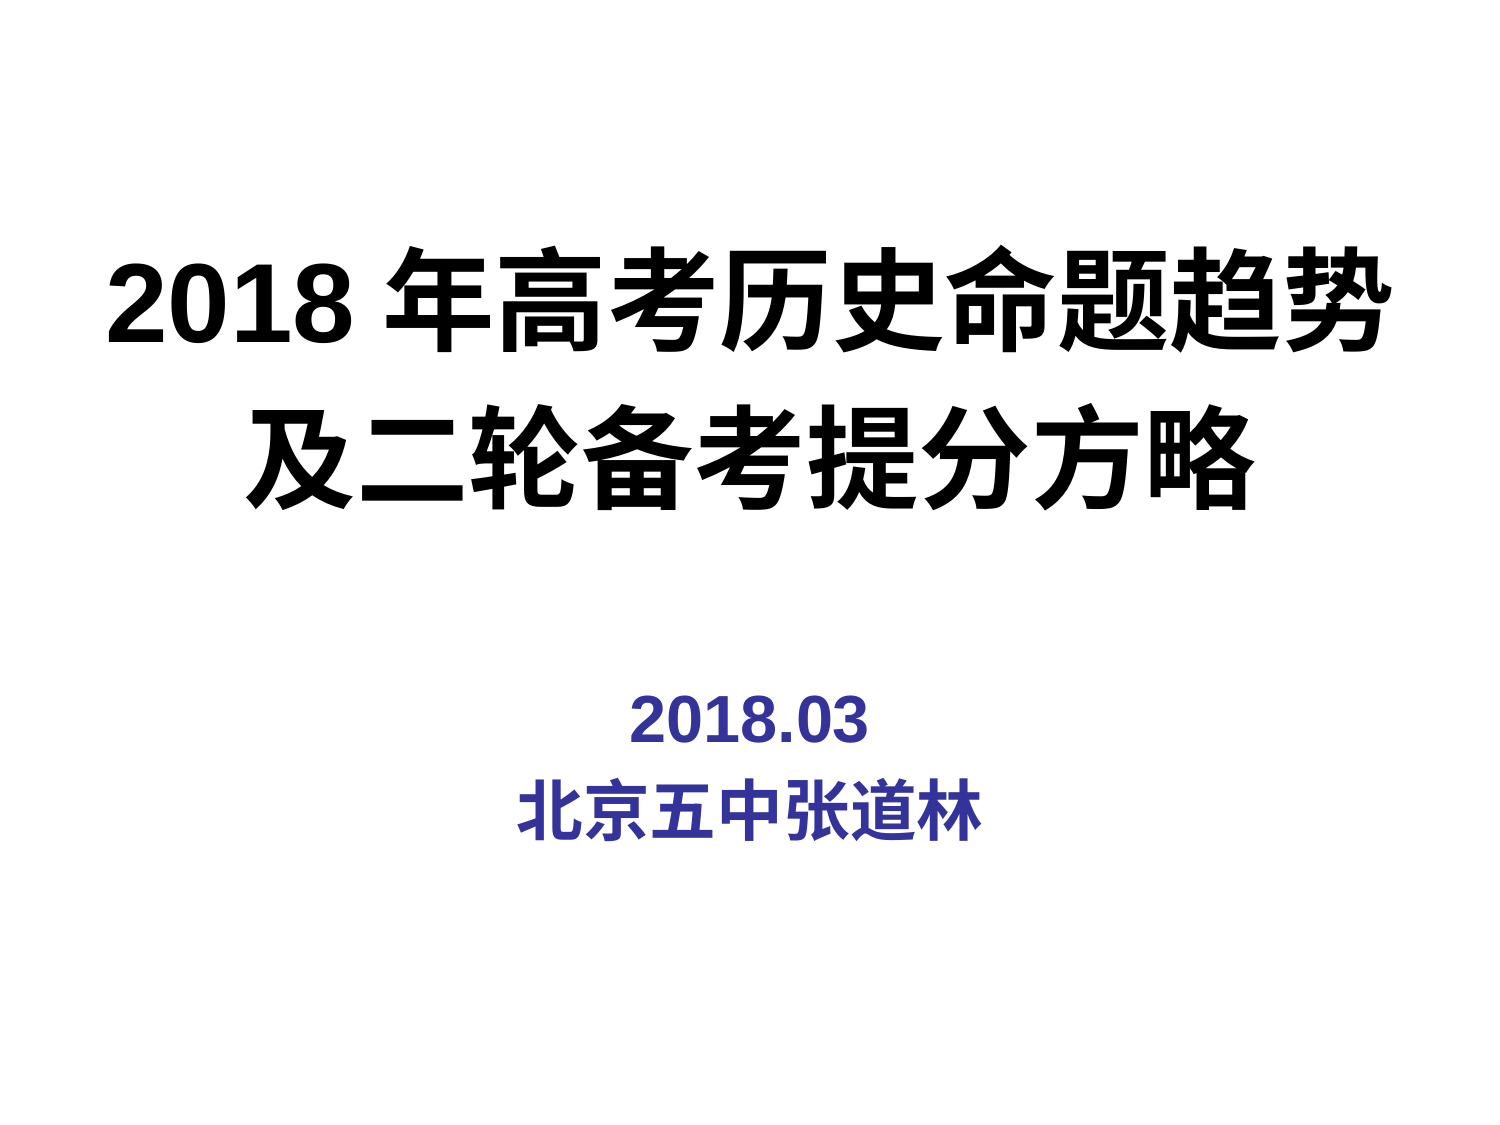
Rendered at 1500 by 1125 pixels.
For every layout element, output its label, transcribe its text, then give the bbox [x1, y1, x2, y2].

subtitle 2018年高考历史命题趋势 及二轮备考提分方略 2018.03 北京五中张道林 [0, 222, 1500, 938]
